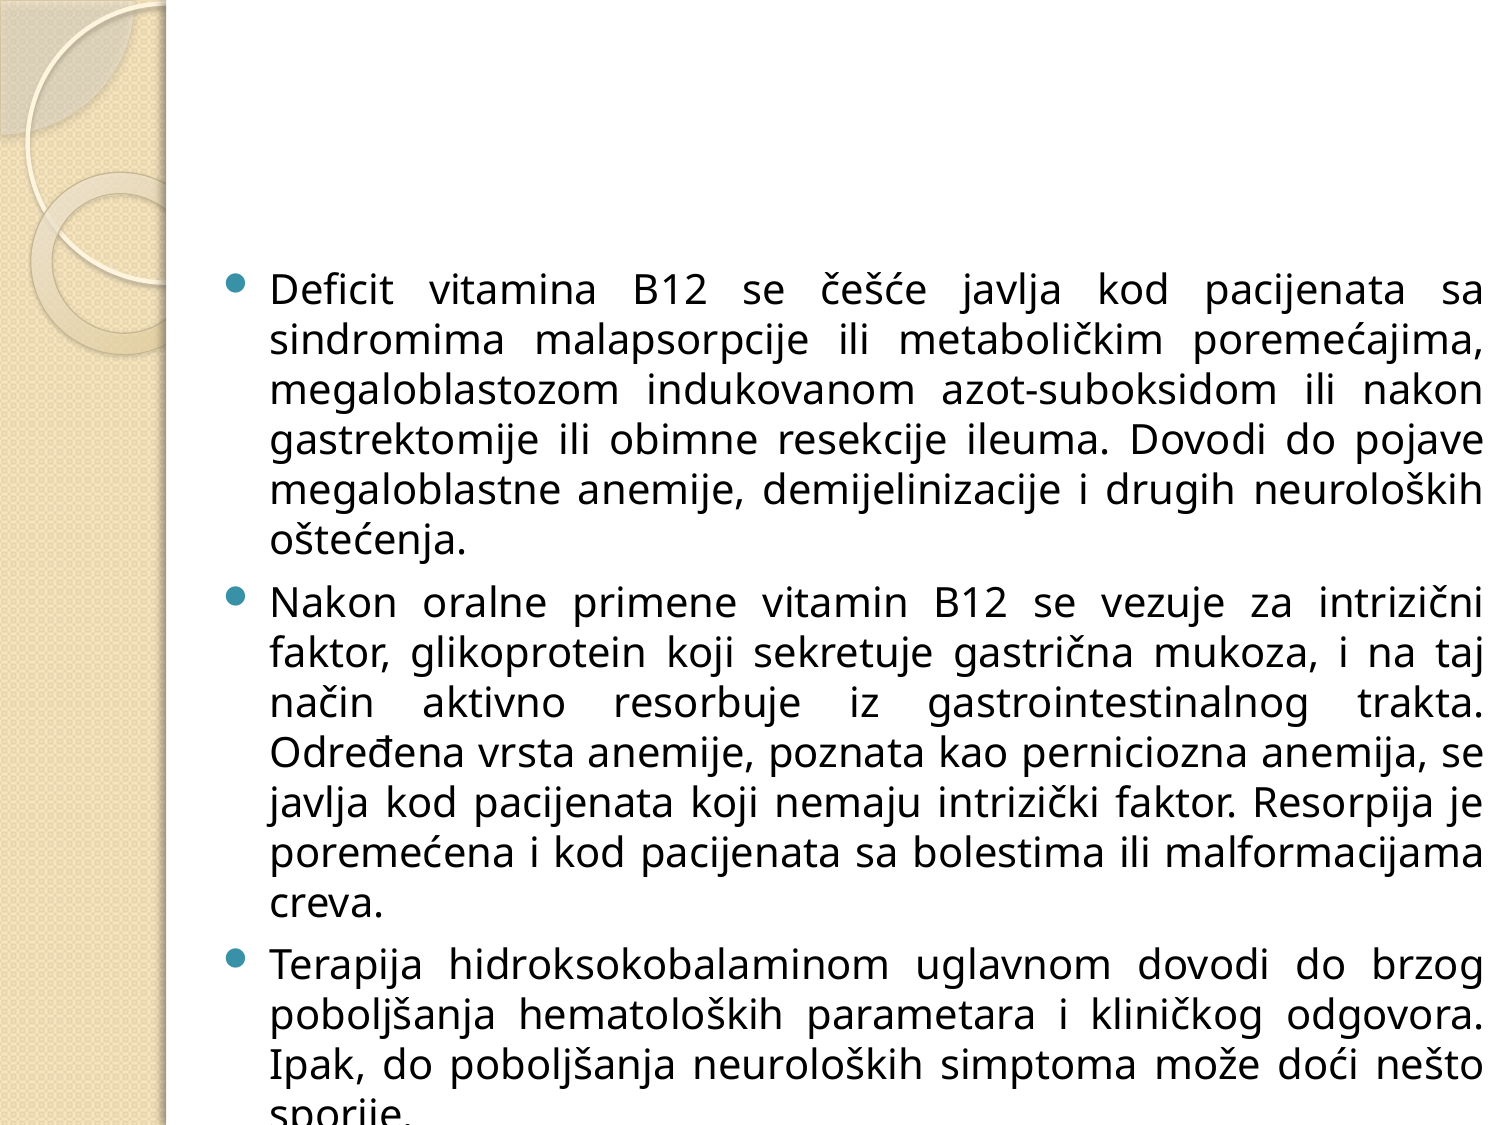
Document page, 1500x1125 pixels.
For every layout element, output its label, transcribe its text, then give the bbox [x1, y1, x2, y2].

list Deficit vitamina B12 se češće javlja kod pacijenata sa sindromima malapsorpcije ili metaboličkim poremećajima, megaloblastozom indukovanom azot-suboksidom ili nakon gastrektomije ili obimne resekcije ileuma. Dovodi do pojave megaloblastne anemije, demijelinizacije i drugih neuroloških oštećenja. Nakon oralne primene vitamin B12 se vezuje za intrizični faktor, glikoprotein koji sekretuje gastrična mukoza, i na taj način aktivno resorbuje iz gastrointestinalnog trakta. Određena vrsta anemije, poznata kao perniciozna anemija, se javlja kod pacijenata koji nemaju intrizički faktor. Resorpija je poremećena i kod pacijenata sa bolestima ili malformacijama creva. Terapija hidroksokobalaminom uglavnom dovodi do brzog poboljšanja hematoloških parametara i kliničkog odgovora. Ipak, do poboljšanja neuroloških simptoma može doći nešto sporije. [194, 255, 1500, 1125]
